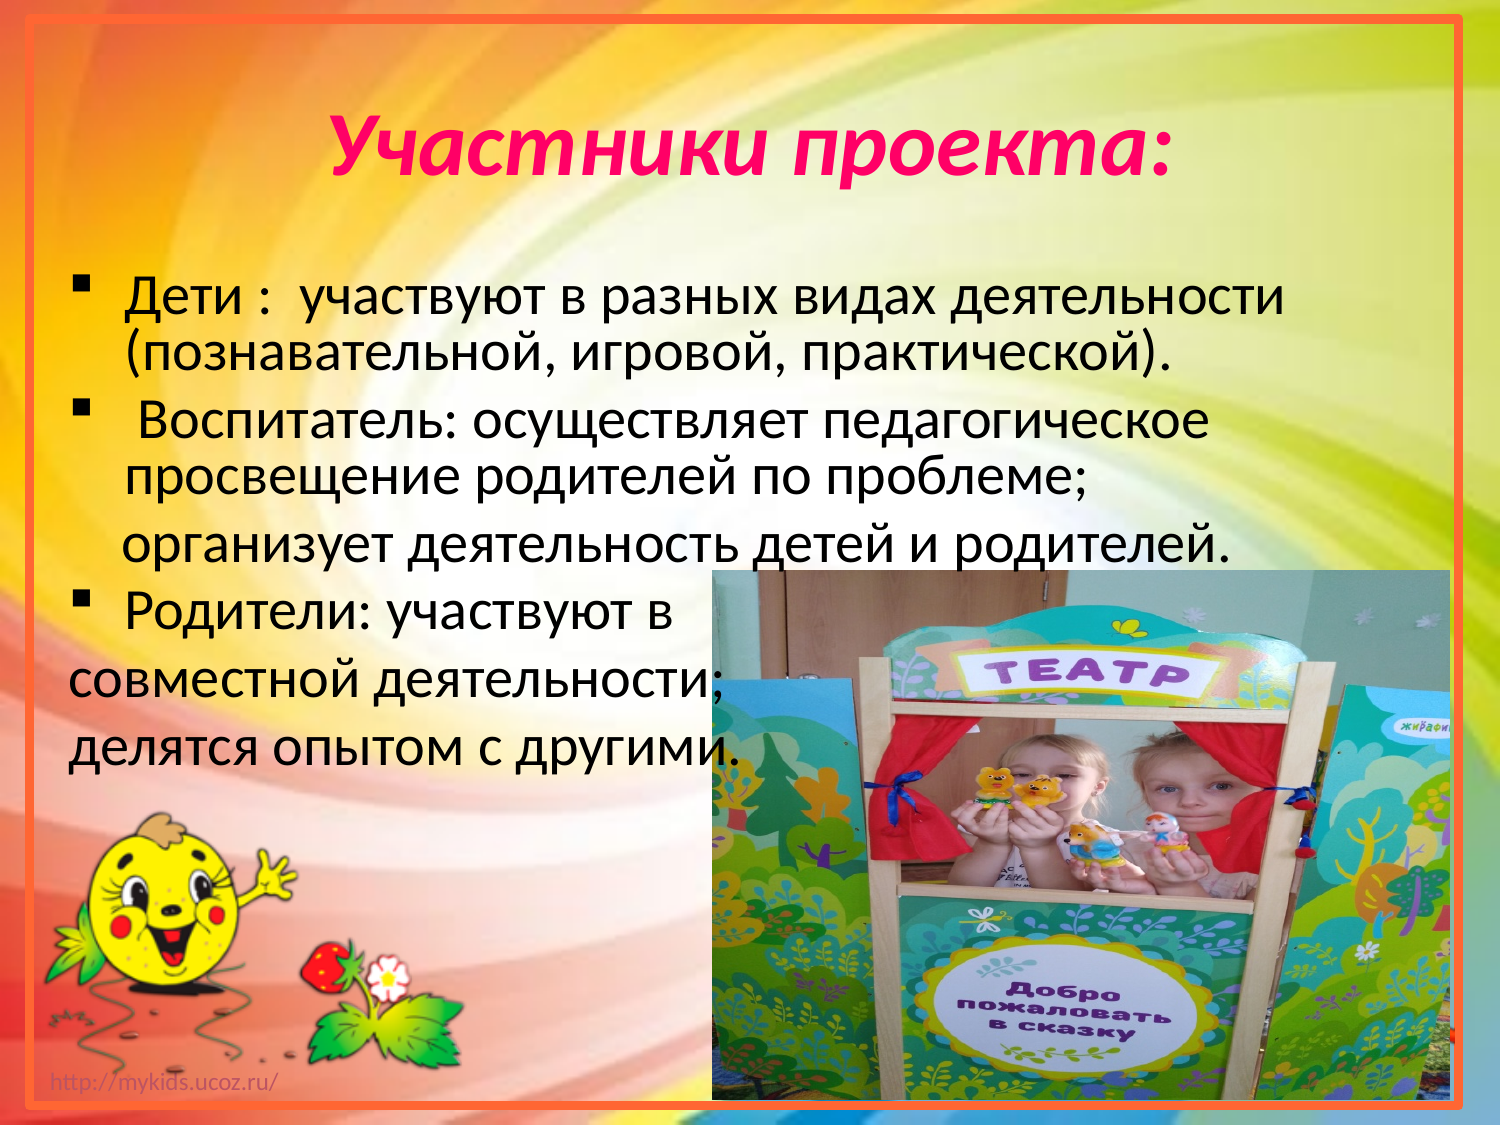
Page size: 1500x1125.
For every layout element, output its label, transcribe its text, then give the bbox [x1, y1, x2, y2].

list Дети : участвуют в разных видах деятельности (познавательной, игровой, практической). Воспитатель: осуществляет педагогическое просвещение родителей по проблеме; организует деятельность детей и родителей. Родители: участвуют в совместной деятельности; делятся опытом с другими. [52, 262, 1448, 1006]
title Участники проекта: [74, 44, 1426, 233]
picture [34, 24, 1455, 1101]
picture [0, 0, 1500, 1125]
